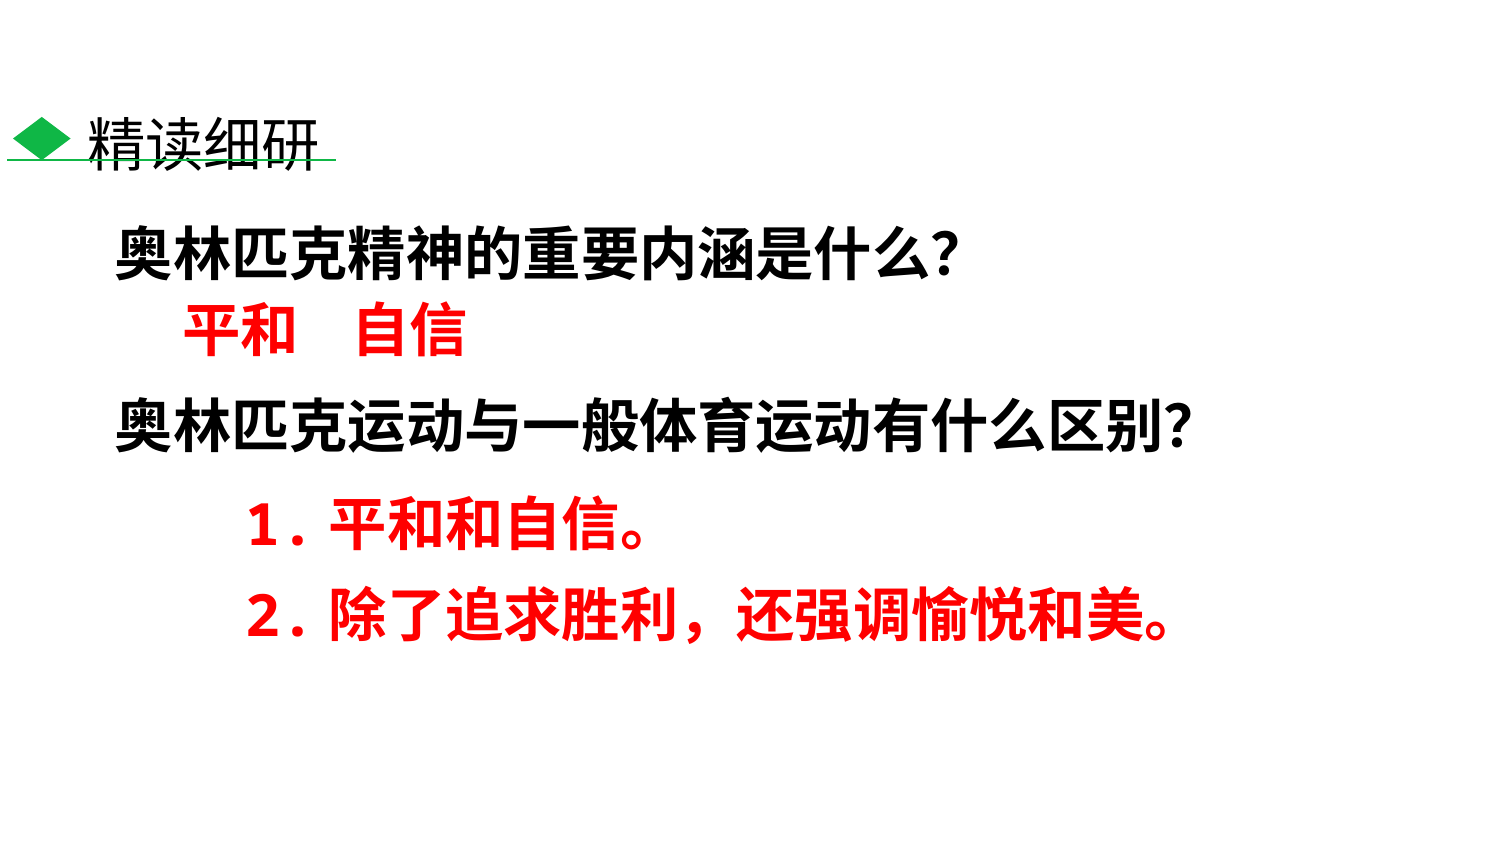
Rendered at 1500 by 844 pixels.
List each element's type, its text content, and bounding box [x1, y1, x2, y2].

text_box 平和 自信 [100, 295, 831, 361]
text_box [7, 100, 337, 187]
text_box 奥林匹克精神的重要内涵是什么？ [100, 189, 1359, 295]
text_box 奥林匹克运动与一般体育运动有什么区别？ [100, 361, 1359, 467]
text_box 1.平和和自信。 2.除了追求胜利，还强调愉悦和美。 [230, 458, 1376, 656]
